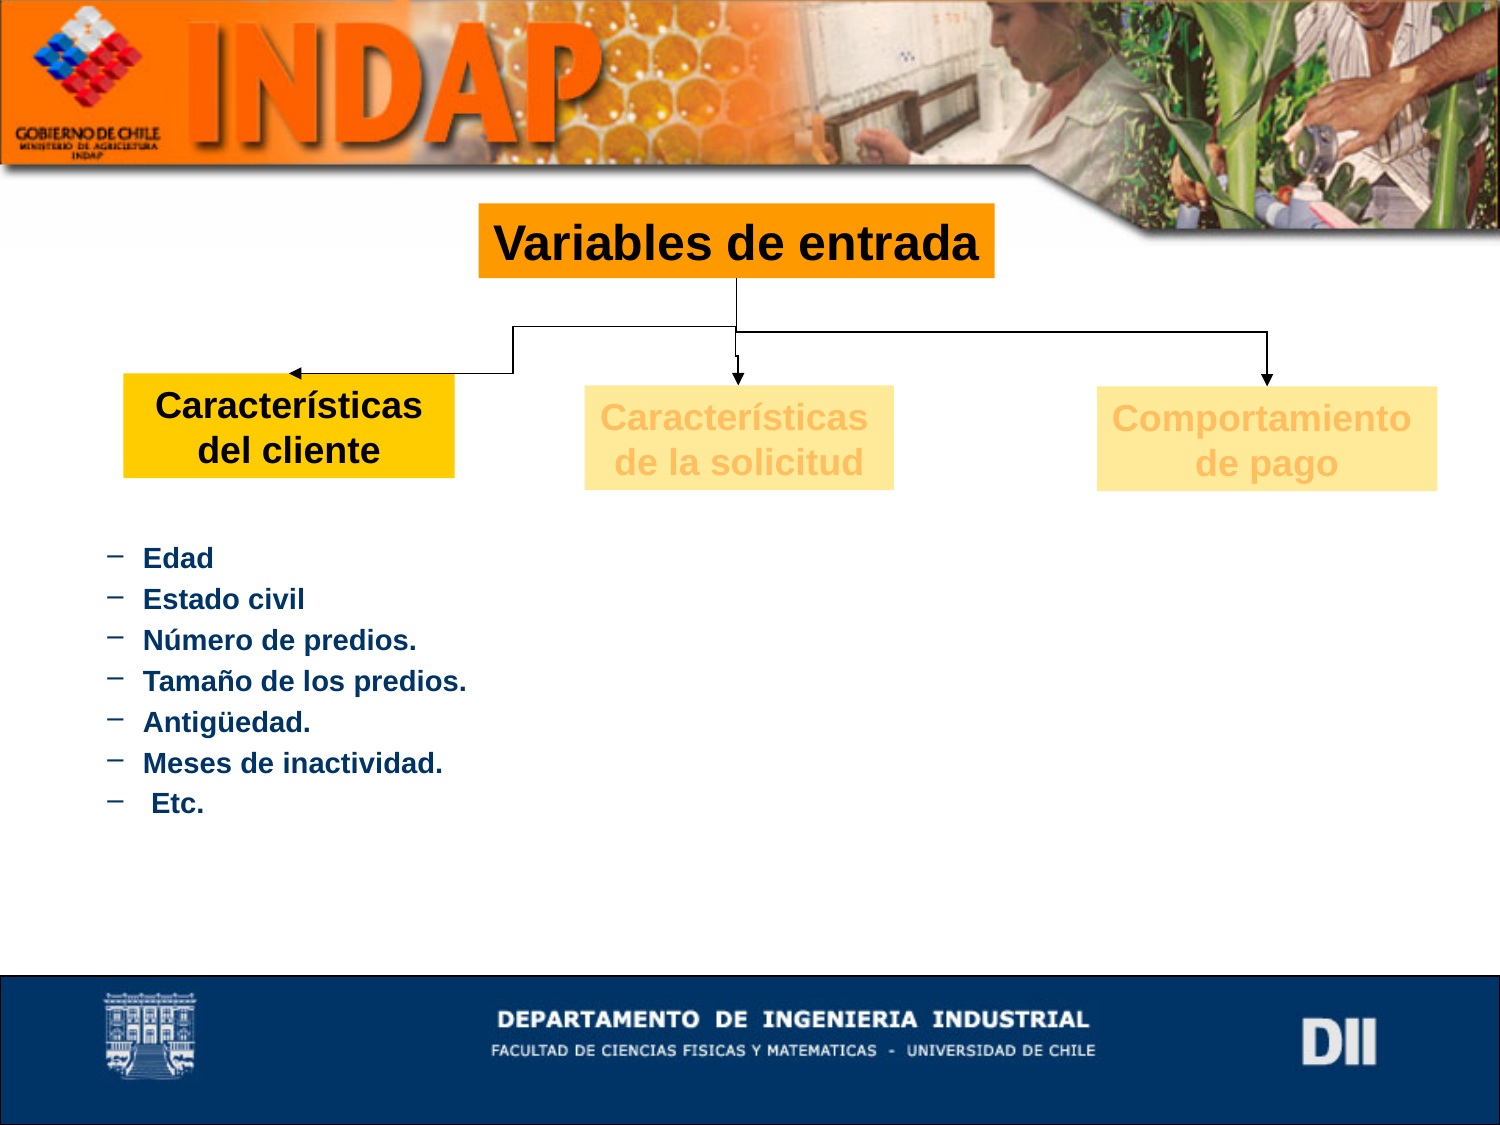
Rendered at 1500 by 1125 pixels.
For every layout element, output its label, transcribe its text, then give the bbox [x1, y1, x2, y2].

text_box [489, 125, 537, 574]
text_box Características de la solicitud [584, 385, 894, 491]
picture [0, 0, 1500, 246]
picture [490, 999, 1100, 1064]
picture [1293, 1011, 1383, 1071]
picture [100, 987, 202, 1083]
text_box Variables de entrada [540, 203, 942, 279]
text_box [947, 66, 1057, 598]
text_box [707, 354, 767, 358]
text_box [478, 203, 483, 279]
text_box Comportamiento de pago [1096, 386, 1438, 492]
text_box Edad Estado civil Número de predios. Tamaño de los predios. Antigüedad. Meses de inactividad. Etc. [53, 532, 579, 828]
text_box Características del cliente [123, 373, 455, 479]
